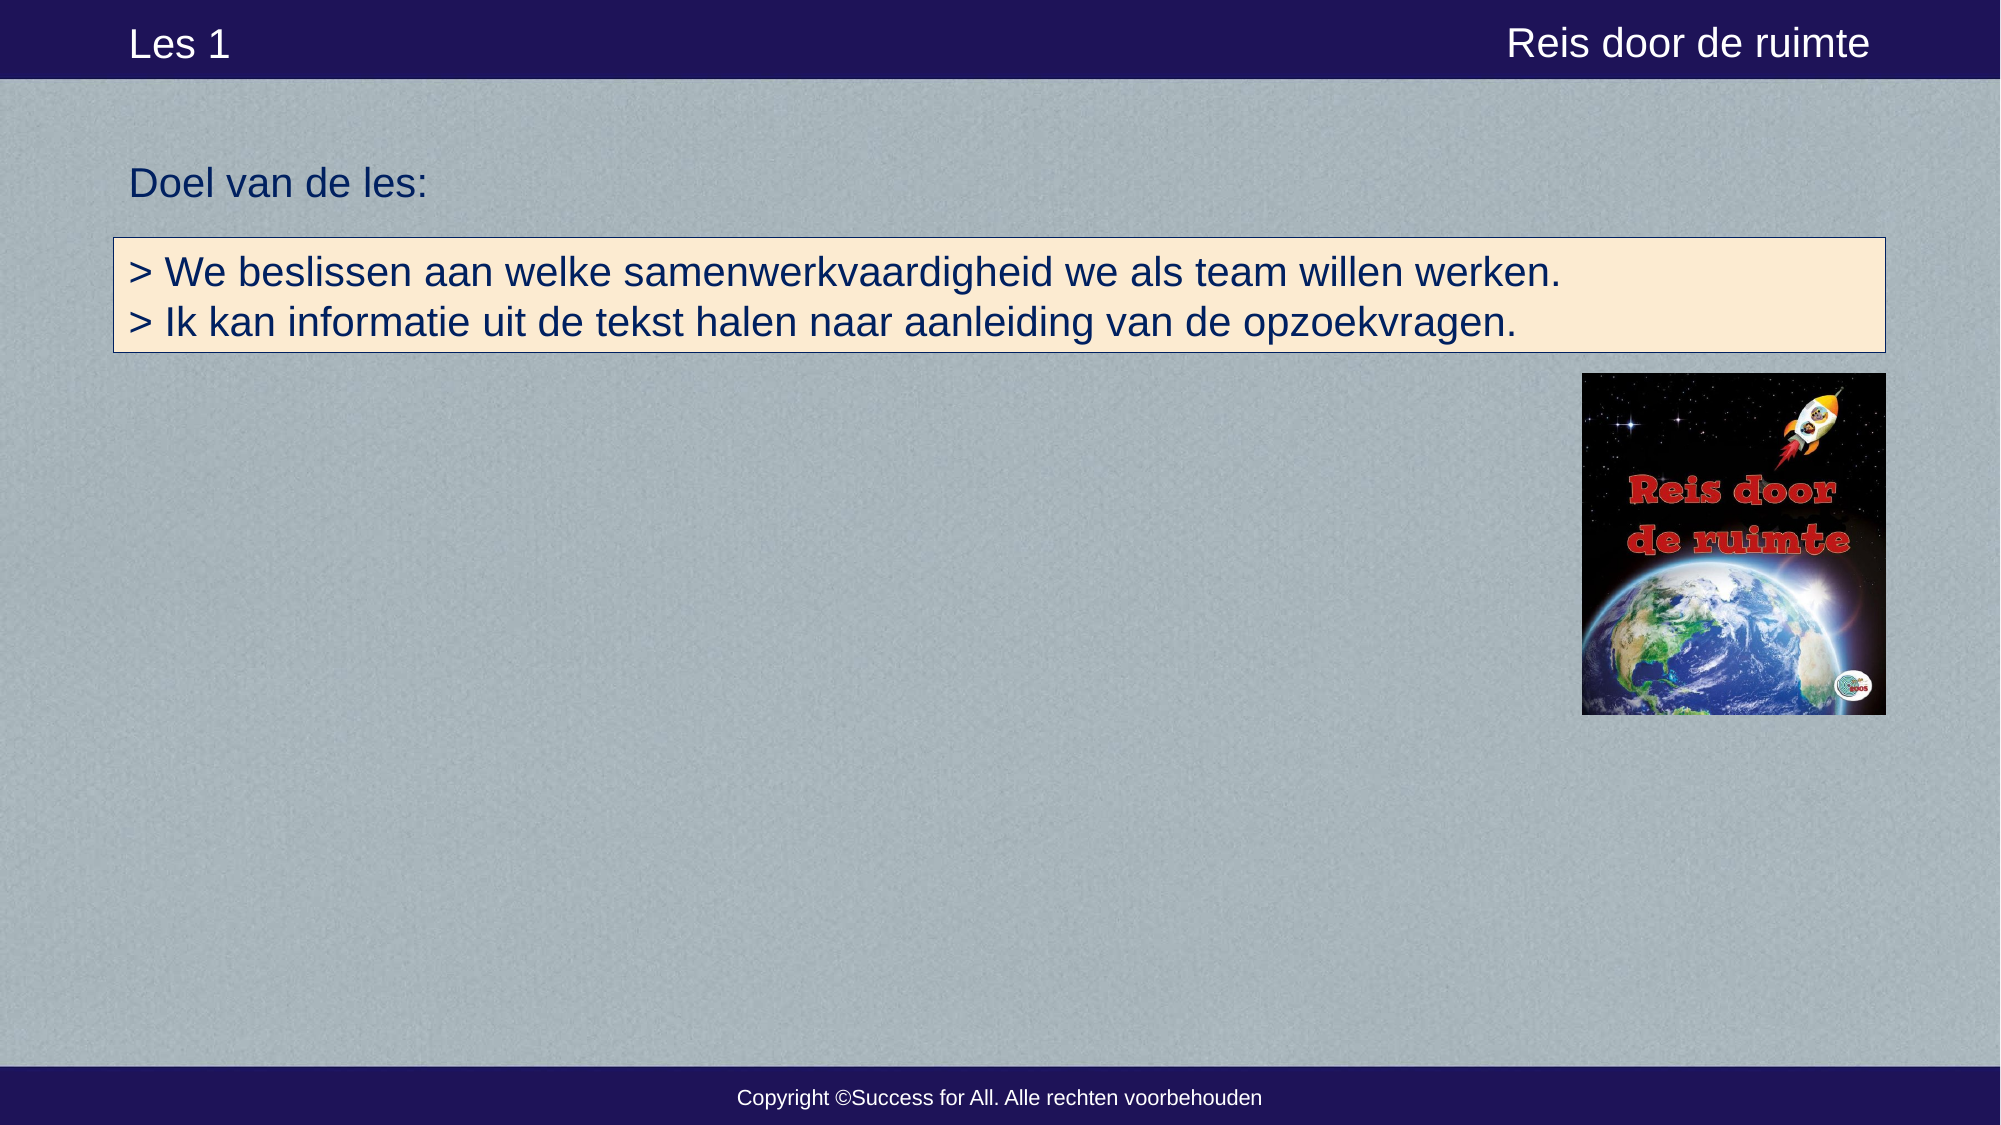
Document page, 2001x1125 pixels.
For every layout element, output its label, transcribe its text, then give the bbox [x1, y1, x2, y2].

text_box > We beslissen aan welke samenwerkvaardigheid we als team willen werken. > Ik kan informatie uit de tekst halen naar aanleiding van de opzoekvragen. [113, 237, 1886, 353]
text_box Copyright ©Success for All. Alle rechten voorbehouden [0, 1076, 2000, 1125]
picture [0, 0, 2001, 1125]
text_box Les 1 [114, 9, 354, 75]
text_box Doel van de les: [113, 148, 1635, 214]
text_box Reis door de ruimte [999, 8, 1886, 73]
